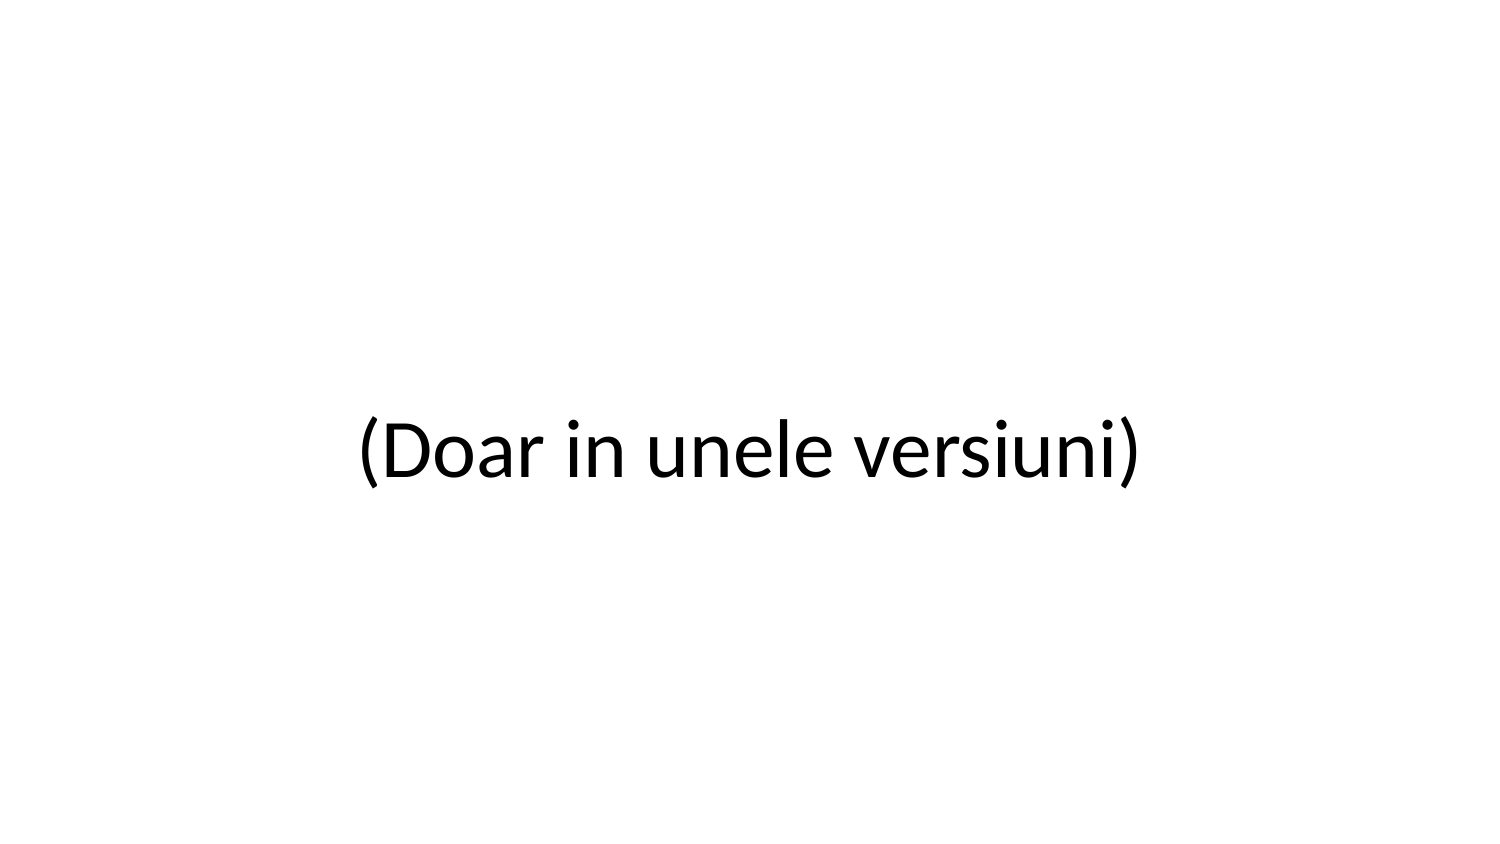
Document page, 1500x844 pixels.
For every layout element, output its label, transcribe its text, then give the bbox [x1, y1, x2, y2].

text_box (Doar in unele versiuni) [341, 341, 1159, 502]
